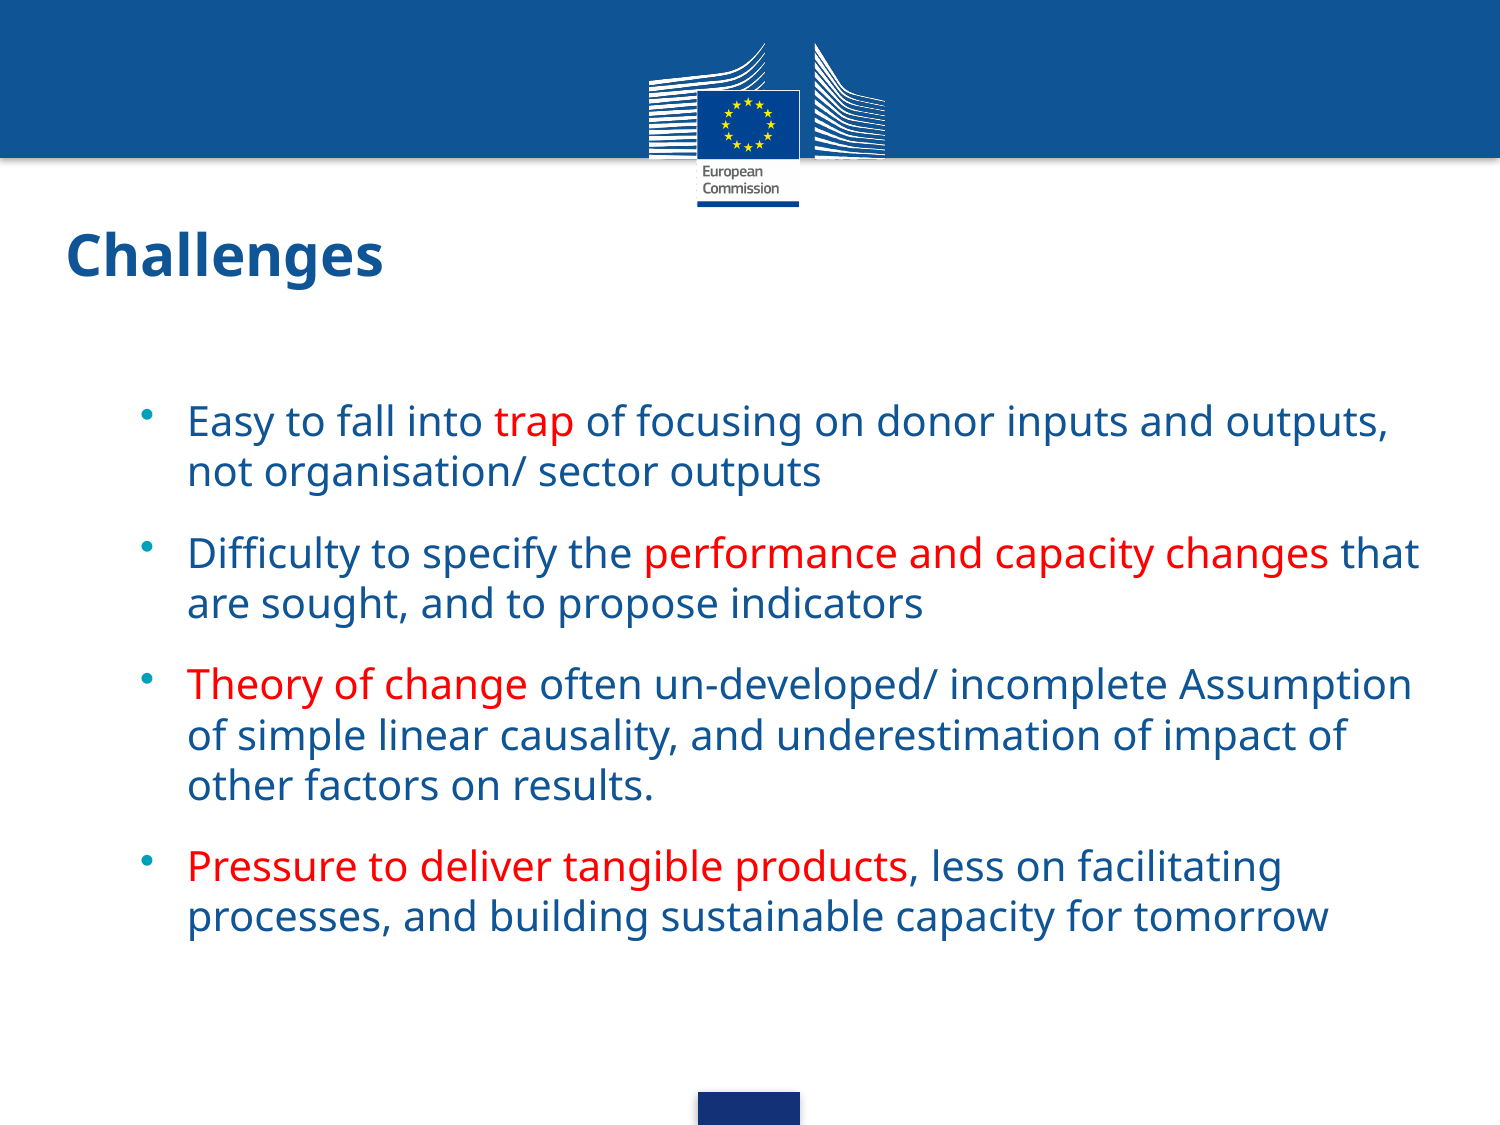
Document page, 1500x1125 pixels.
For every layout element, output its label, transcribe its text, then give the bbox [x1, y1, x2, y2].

picture [649, 42, 885, 208]
list Easy to fall into trap of focusing on donor inputs and outputs, not organisation/ sector outputs Difficulty to specify the performance and capacity changes that are sought, and to propose indicators Theory of change often un-developed/ incomplete Assumption of simple linear causality, and underestimation of impact of other factors on results. Pressure to deliver tangible products, less on facilitating processes, and building sustainable capacity for tomorrow [50, 387, 1438, 1088]
title Challenges [50, 200, 873, 306]
